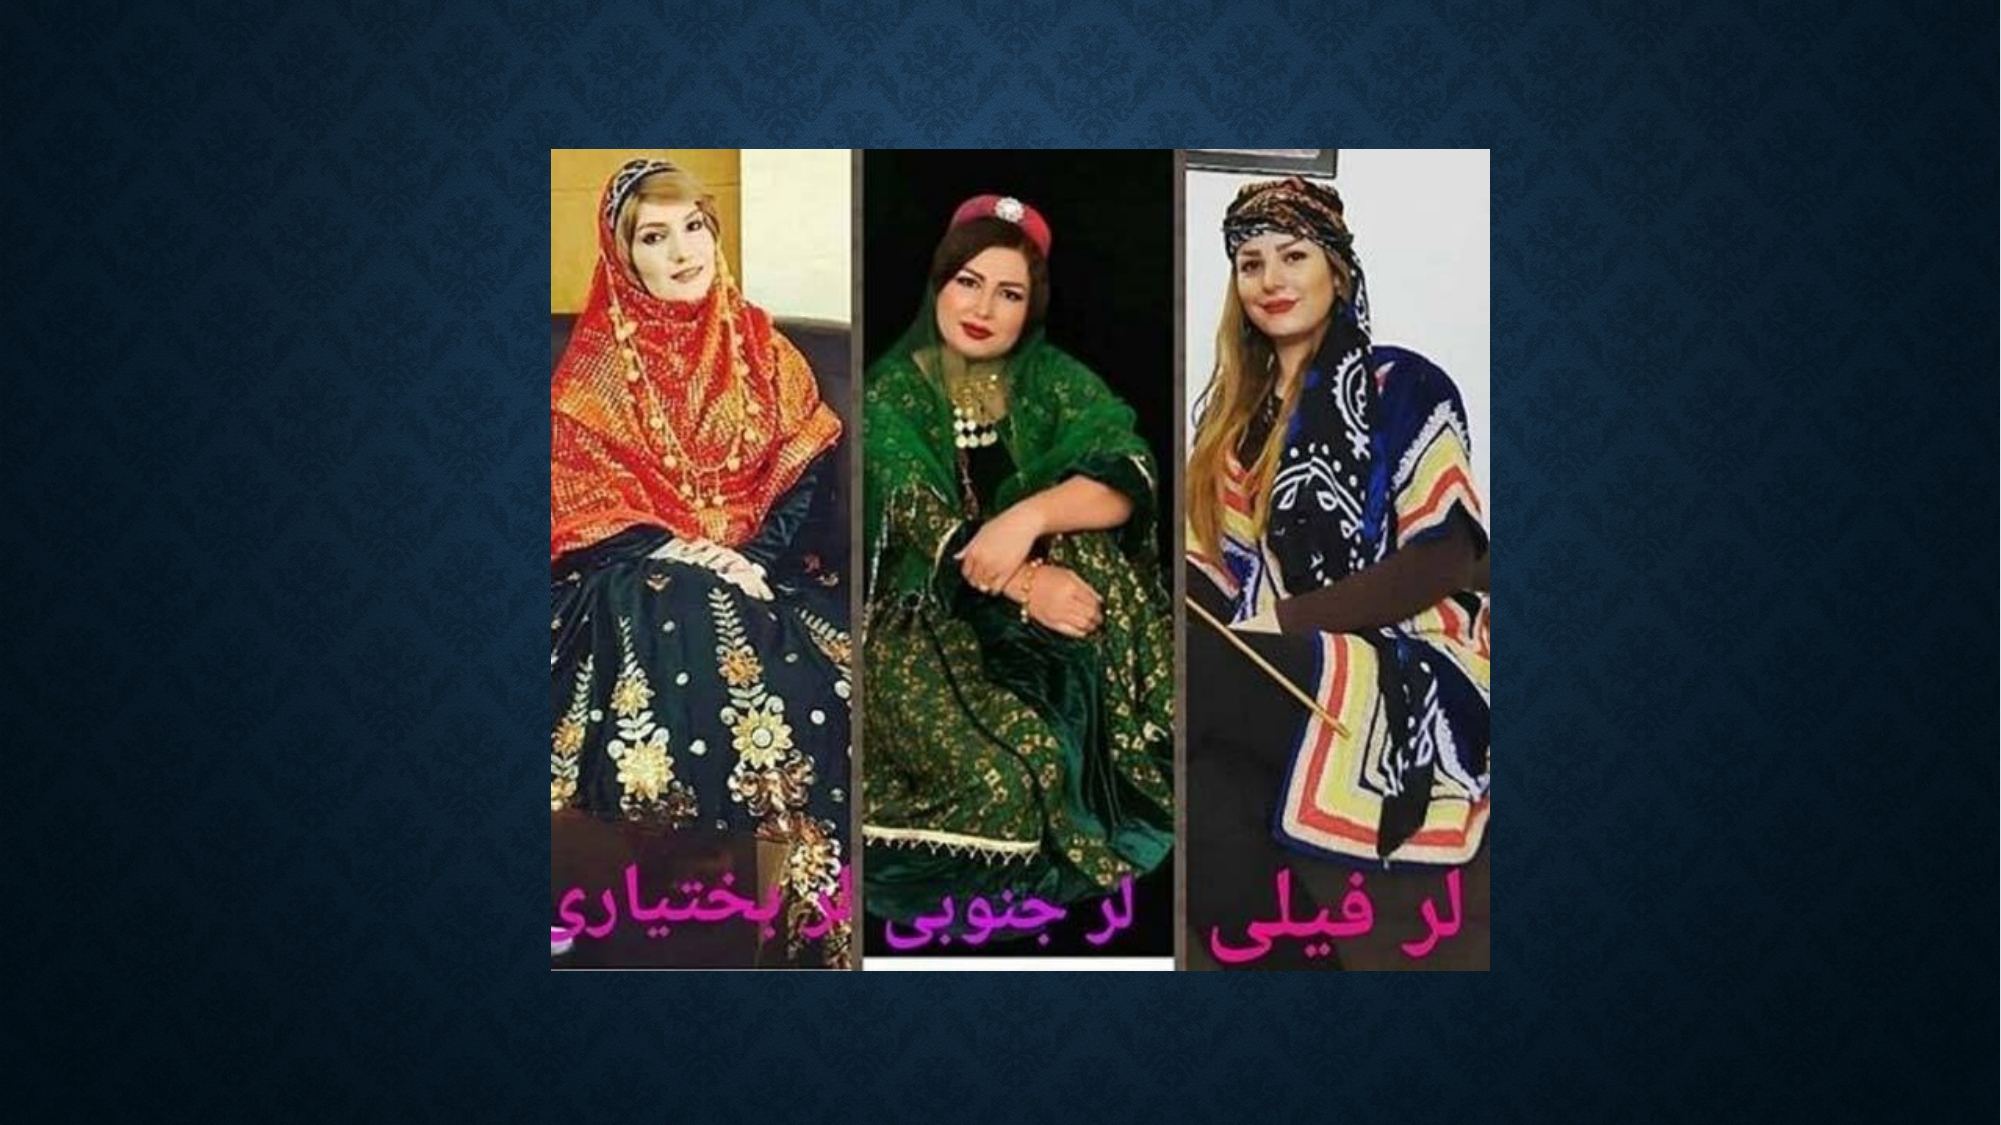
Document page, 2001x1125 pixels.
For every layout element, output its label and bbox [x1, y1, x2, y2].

list [551, 149, 1490, 971]
